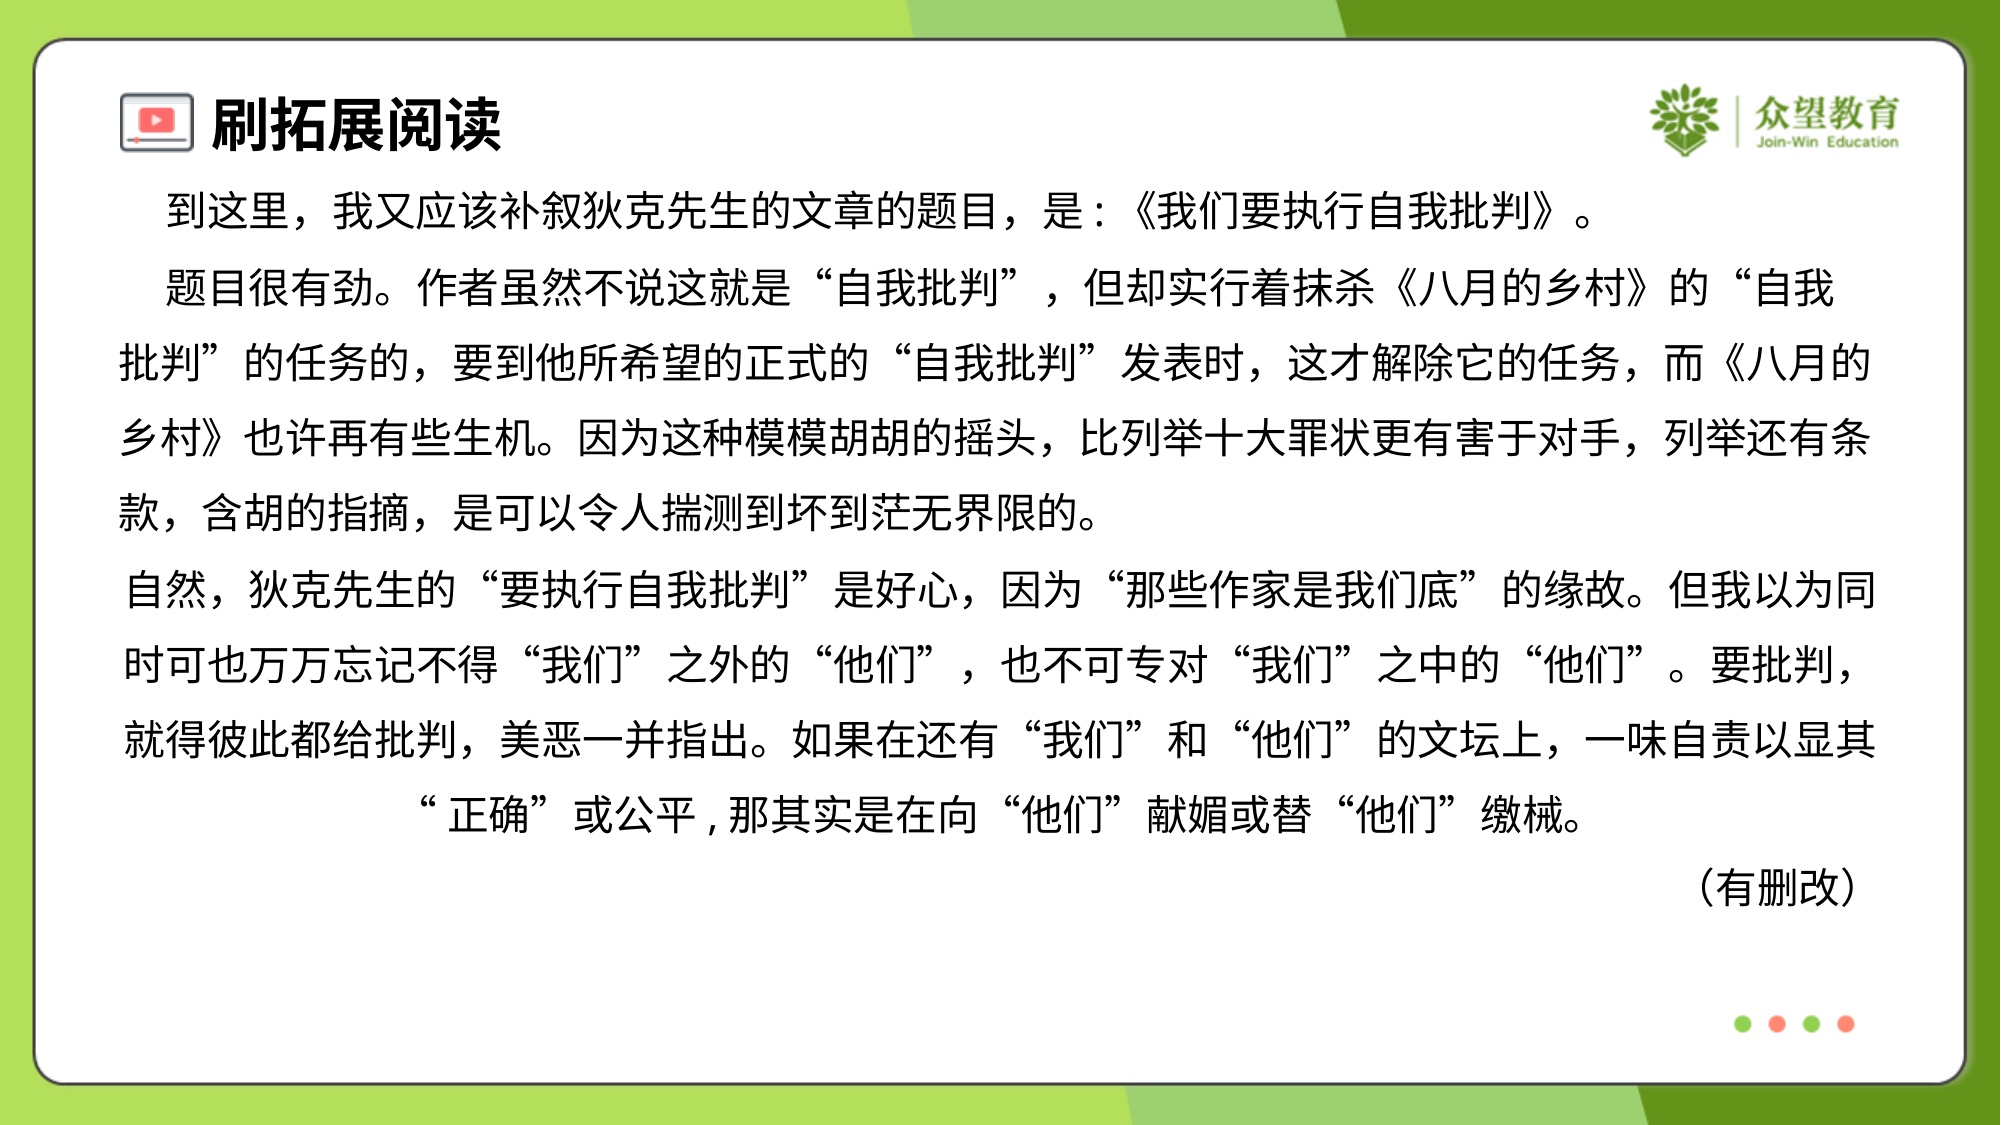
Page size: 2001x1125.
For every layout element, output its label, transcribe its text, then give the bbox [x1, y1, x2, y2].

text_box 到这里，我又应该补叙狄克先生的文章的题目，是:《我们要执行自我批判》。 题目很有劲。作者虽然不说这就是“自我批判”，但却实行着抹杀《八月的乡村》的“自我 批判”的任务的，要到他所希望的正式的“自我批判”发表时，这才解除它的任务，而《八月的 乡村》也许再有些生机。因为这种模模胡胡的摇头，比列举十大罪状更有害于对手，列举还有条 款，含胡的指摘，是可以令人揣测到坏到茫无界限的。 自然，狄克先生的“要执行自我批判”是好心，因为“那些作家是我们底”的缘故。但我以为同 时可也万万忘记不得“我们”之外的“他们”，也不可专对“我们”之中的“他们”。要批判， 就得彼此都给批判，美恶一并指出。如果在还有“我们”和“他们”的文坛上，一味自责以显其 “正确”或公平,那其实是在向“他们”献媚或替“他们”缴械。 （有删改） [118, 159, 1883, 905]
picture [0, 0, 2000, 1125]
